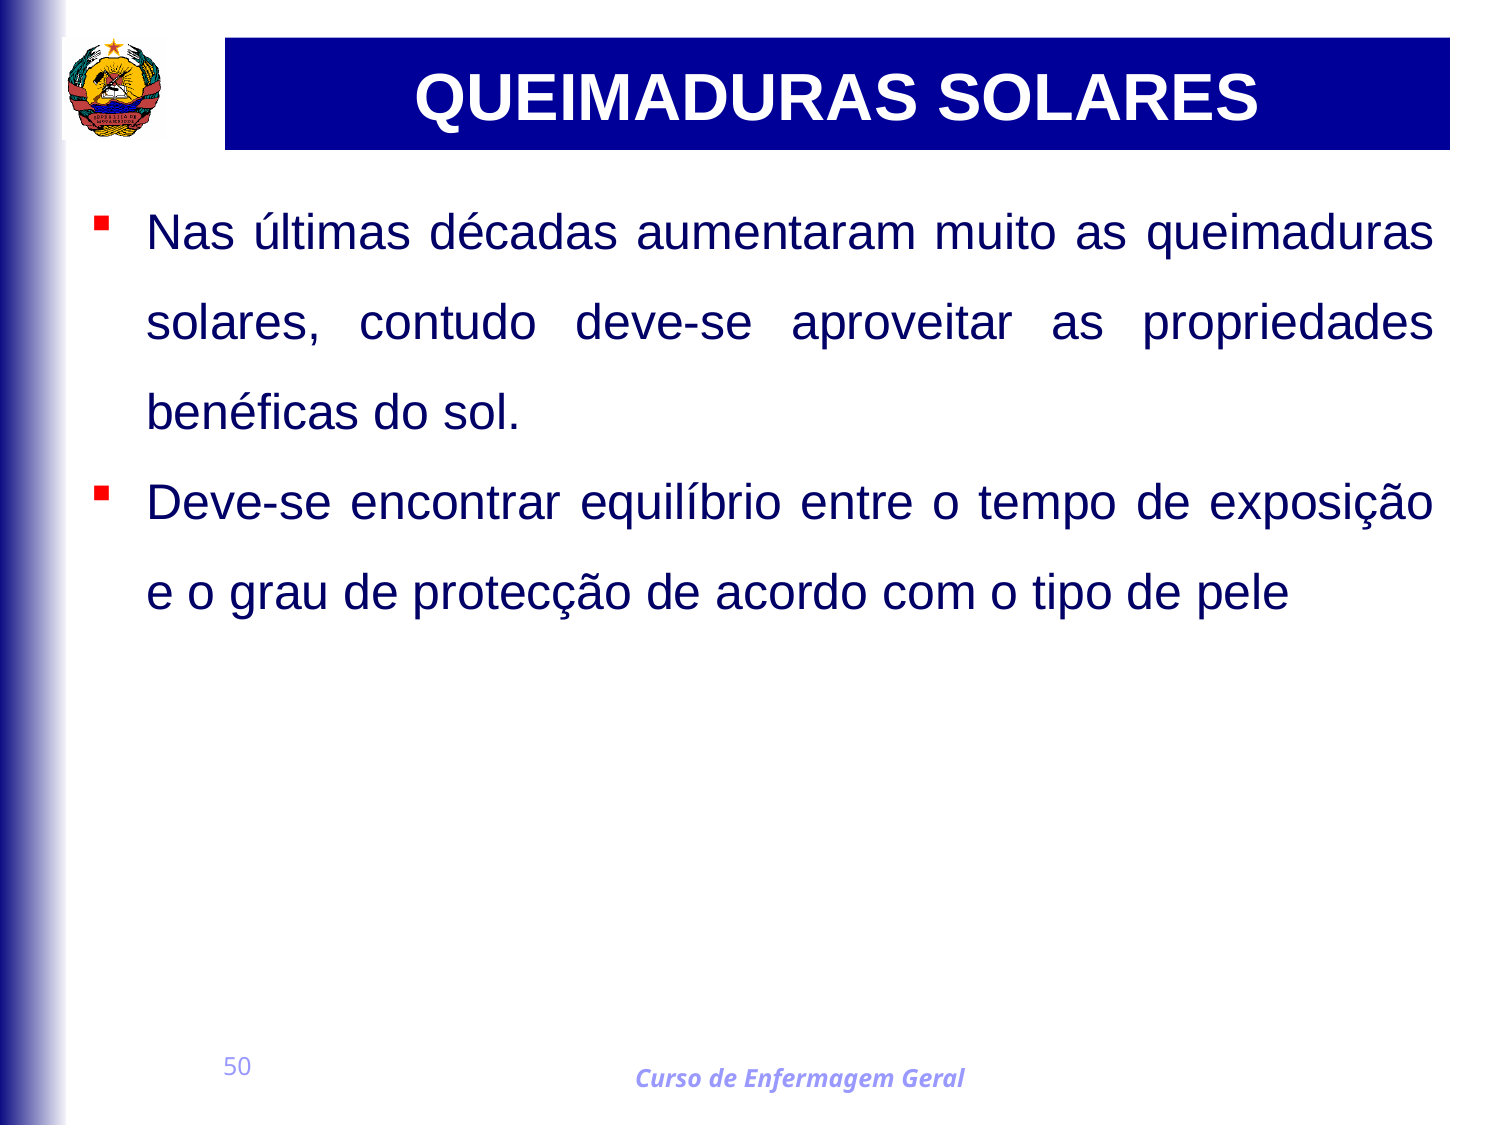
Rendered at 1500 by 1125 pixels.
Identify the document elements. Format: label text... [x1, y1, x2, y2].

list Nas últimas décadas aumentaram muito as queimaduras solares, contudo deve-se aproveitar as propriedades benéficas do sol. Deve-se encontrar equilíbrio entre o tempo de exposição e o grau de protecção de acordo com o tipo de pele [74, 162, 1451, 988]
title QUEIMADURAS SOLARES [224, 37, 1451, 151]
footer Curso de Enfermagem Geral [499, 1049, 1101, 1101]
slide_number 50 [62, 1037, 413, 1098]
